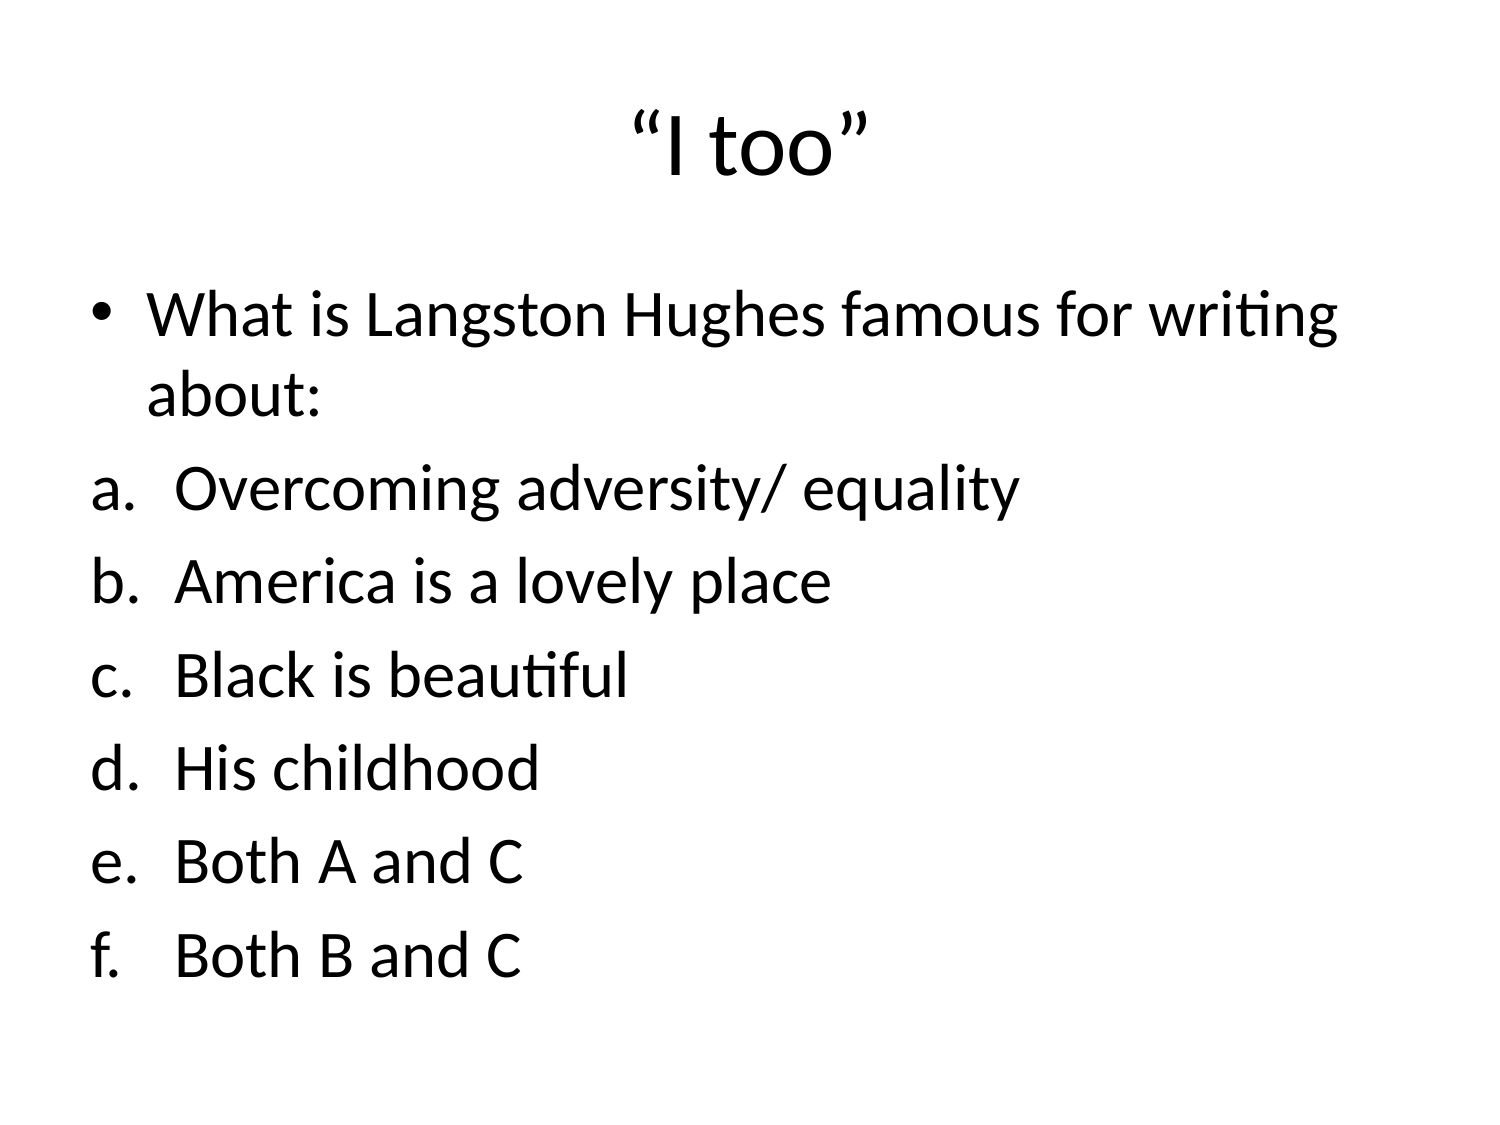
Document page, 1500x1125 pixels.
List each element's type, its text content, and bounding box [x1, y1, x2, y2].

list What is Langston Hughes famous for writing about: Overcoming adversity/ equality America is a lovely place Black is beautiful His childhood Both A and C Both B and C [75, 262, 1425, 1005]
title “I too” [75, 45, 1425, 233]
